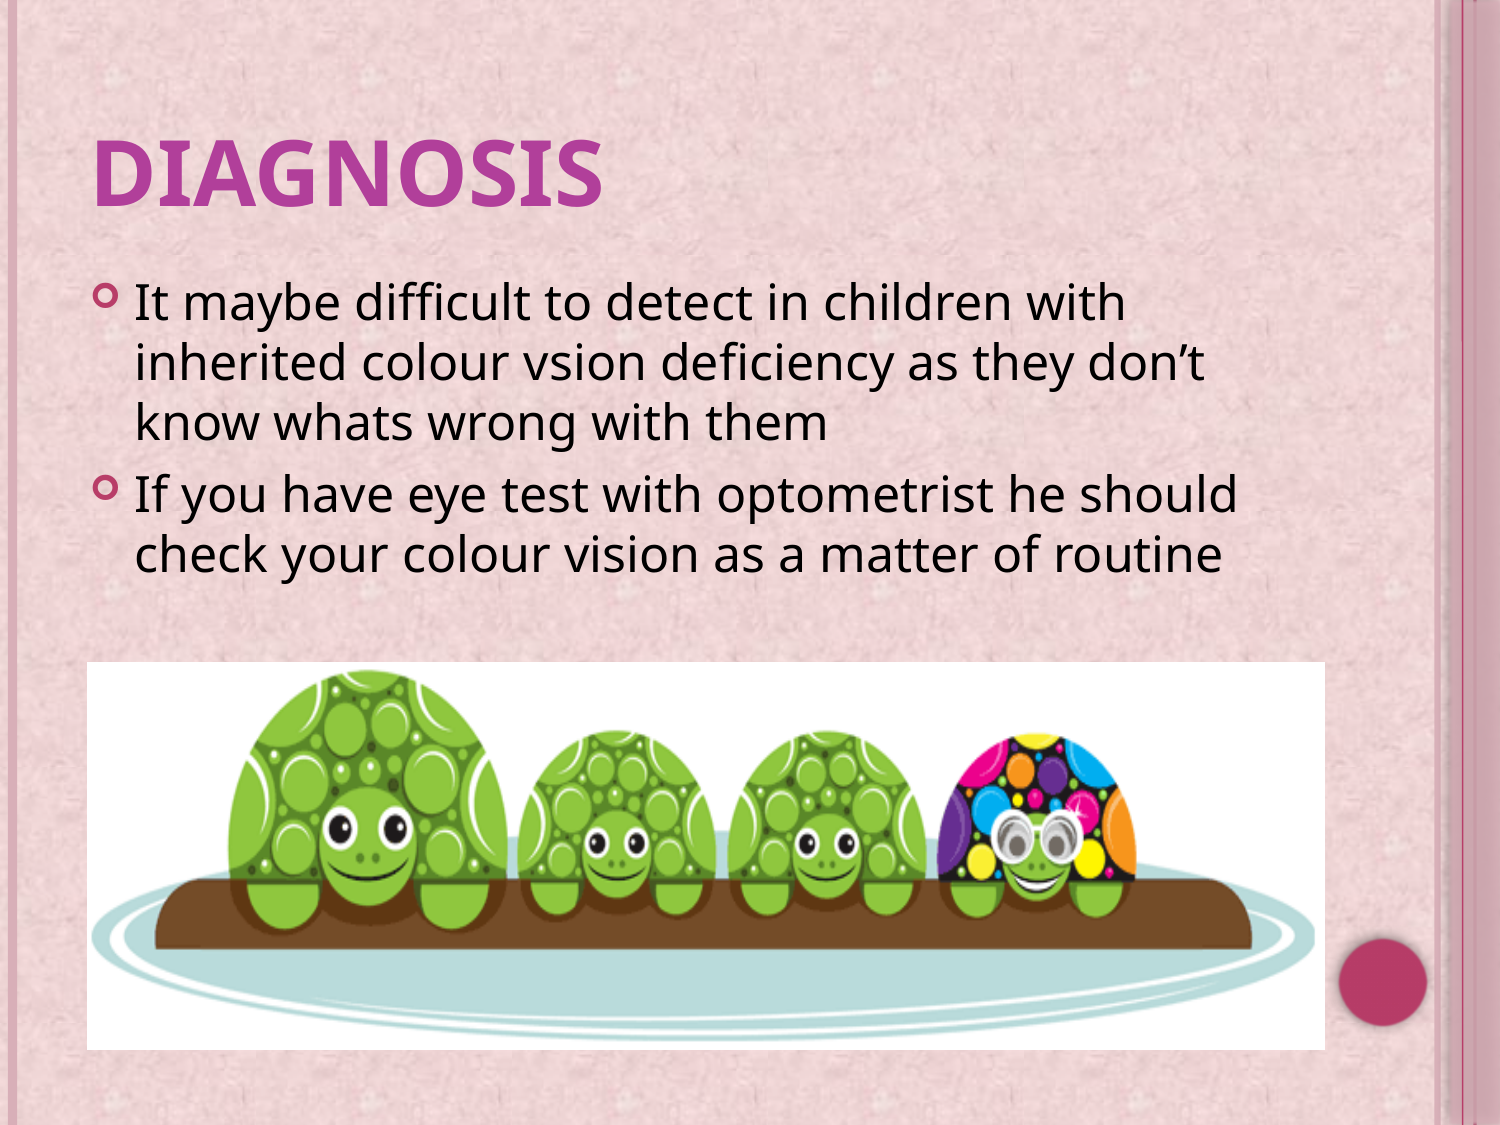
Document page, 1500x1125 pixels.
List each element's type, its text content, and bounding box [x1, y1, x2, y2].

title diagnosis [75, 45, 1300, 233]
picture [87, 662, 1326, 1050]
list It maybe difficult to detect in children with inherited colour vsion deficiency as they don’t know whats wrong with them If you have eye test with optometrist he should check your colour vision as a matter of routine [75, 262, 1300, 1062]
